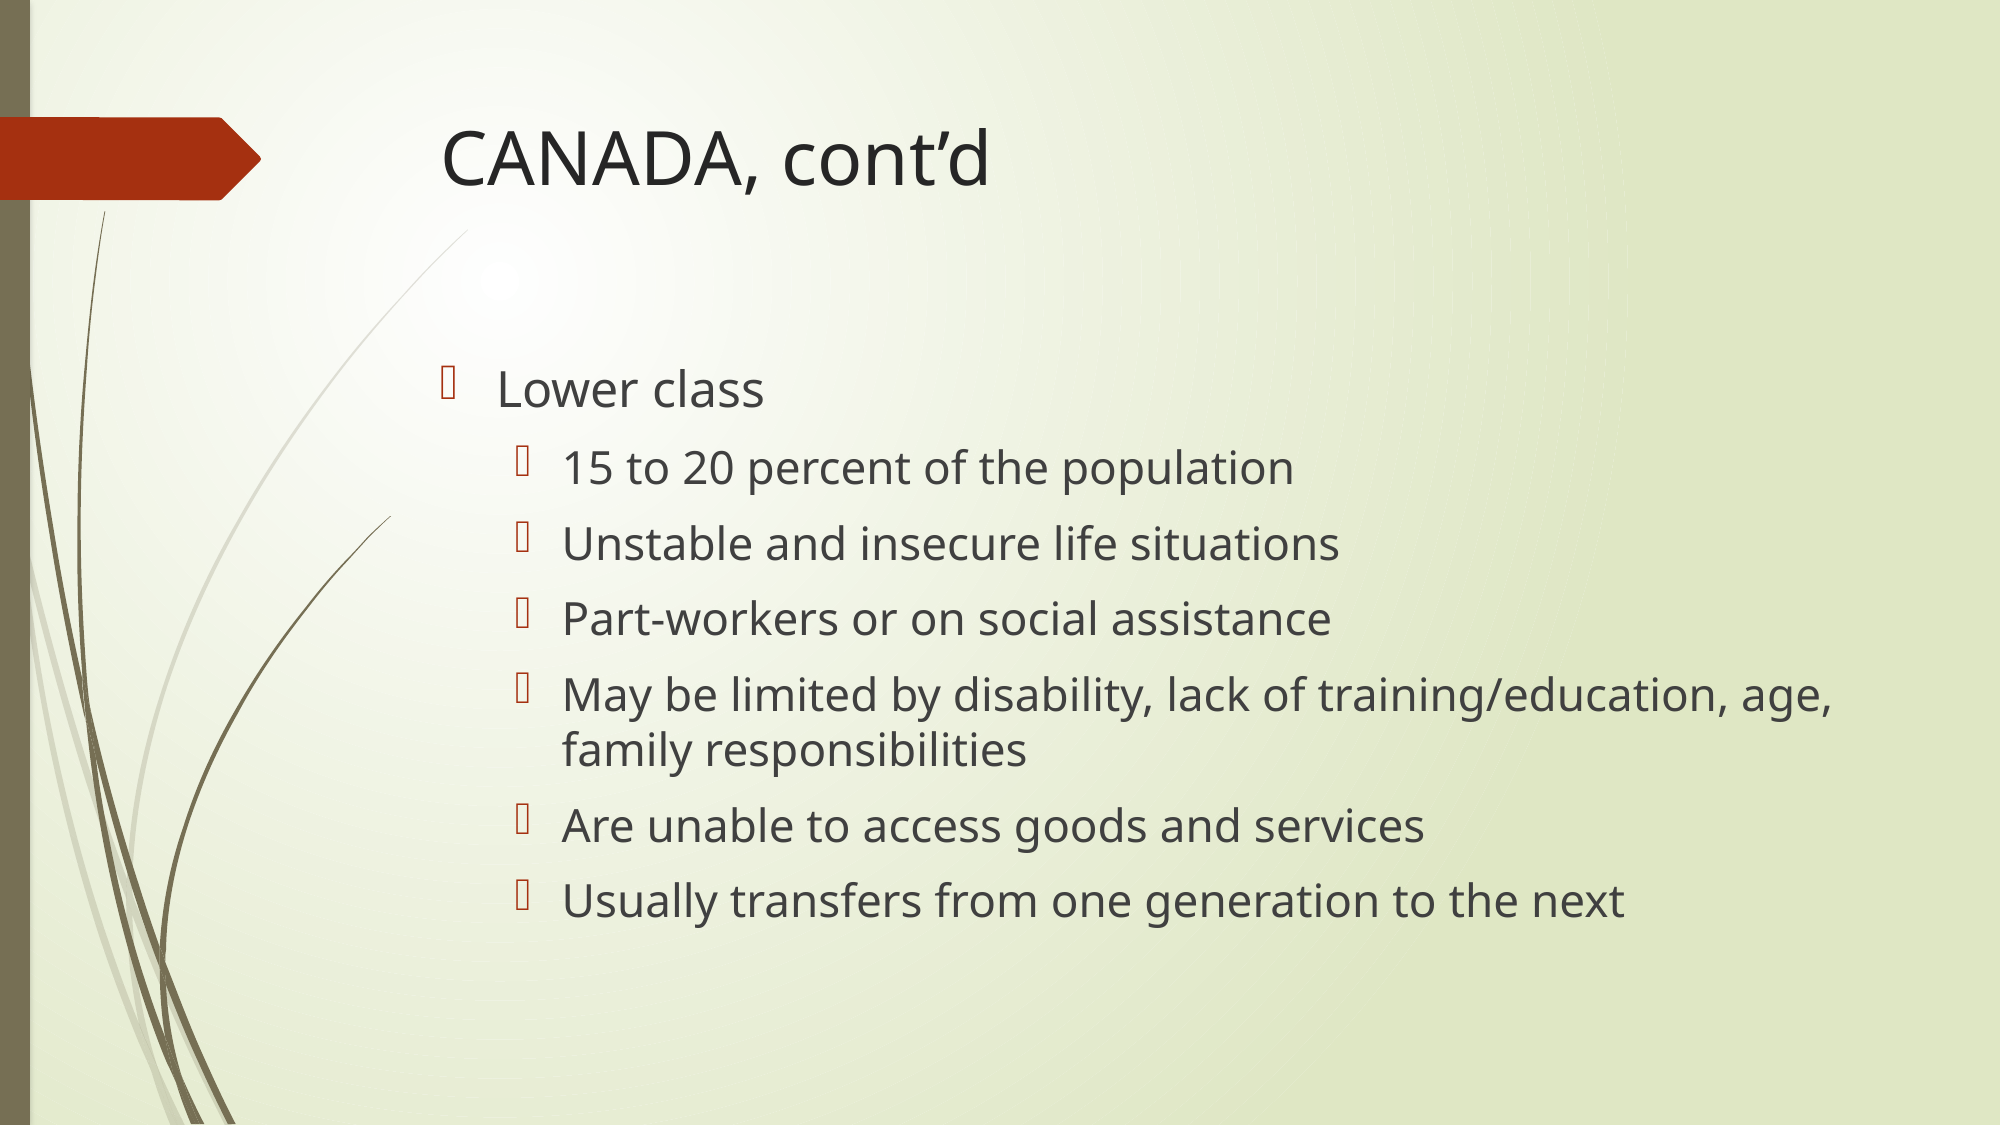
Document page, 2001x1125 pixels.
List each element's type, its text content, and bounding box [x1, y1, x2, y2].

list Lower class 15 to 20 percent of the population Unstable and insecure life situations Part-workers or on social assistance May be limited by disability, lack of training/education, age, family responsibilities Are unable to access goods and services Usually transfers from one generation to the next [424, 350, 1888, 970]
title CANADA, cont’d [425, 102, 1888, 313]
